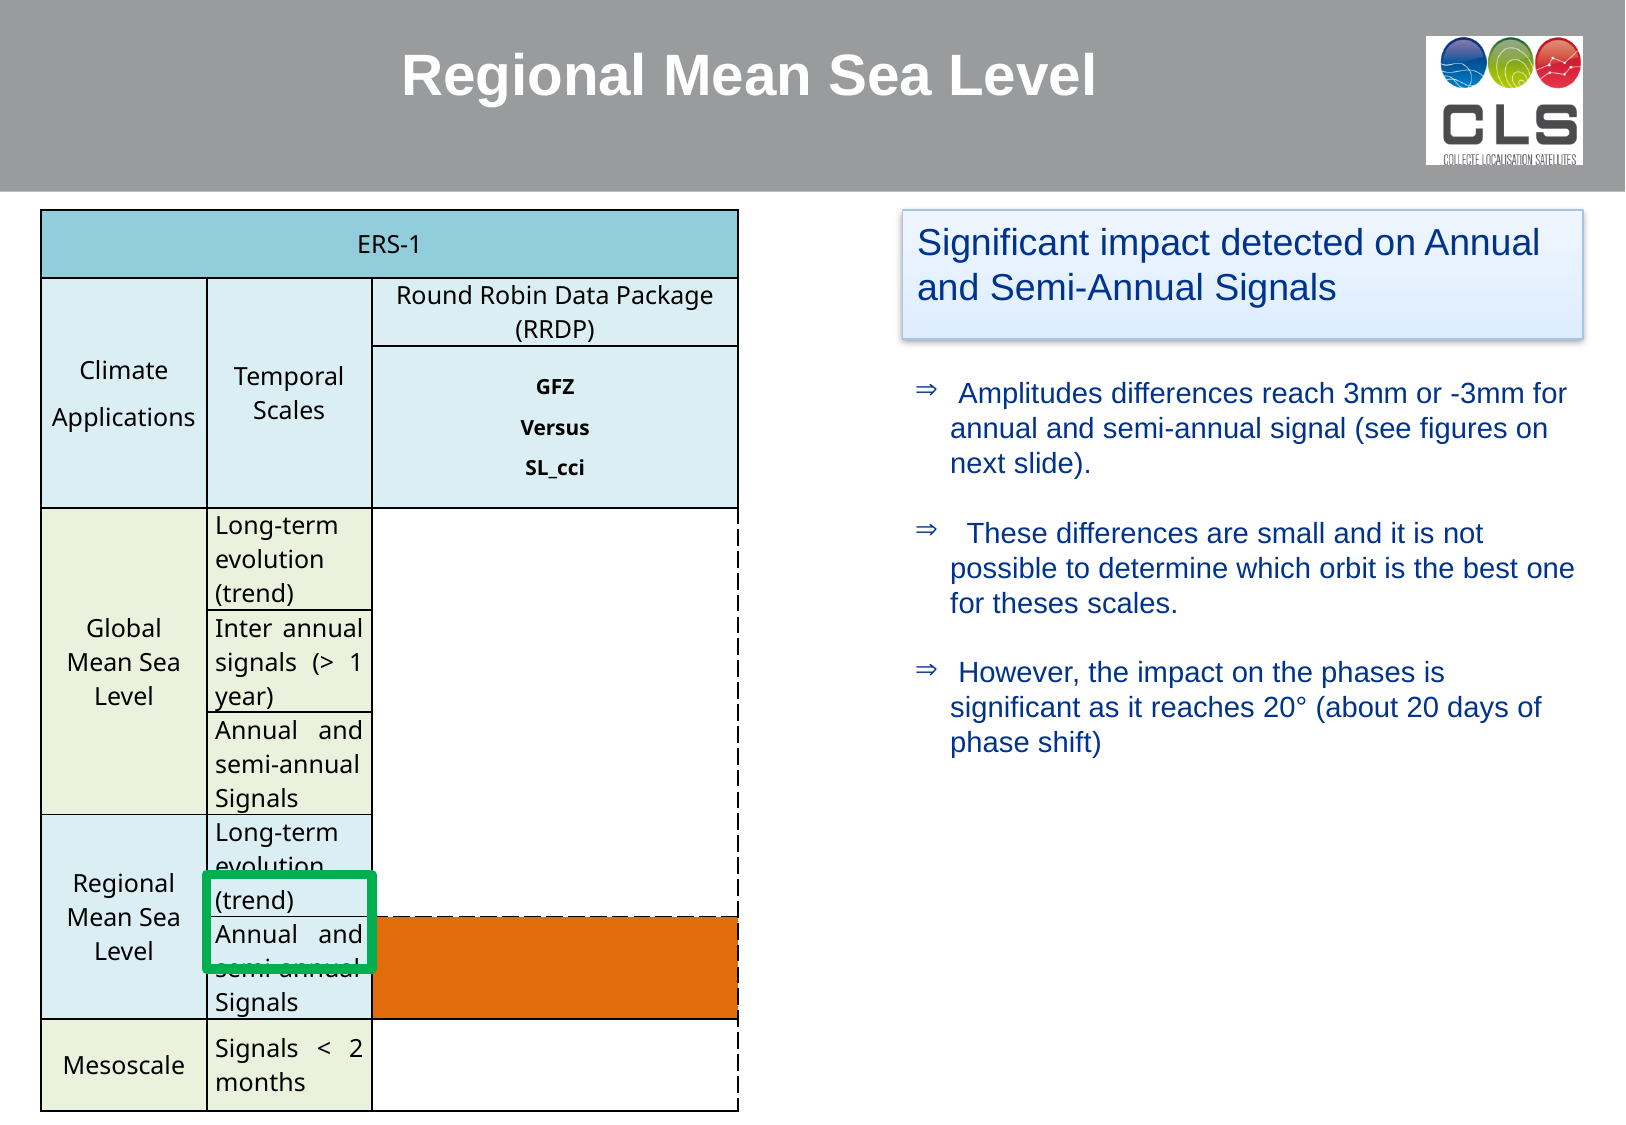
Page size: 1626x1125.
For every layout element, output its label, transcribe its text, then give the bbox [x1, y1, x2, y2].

table_cell Long-term evolution (trend) [208, 509, 371, 609]
table_cell [373, 1020, 738, 1110]
text_box Amplitudes differences reach 3mm or -3mm for annual and semi-annual signal (see figures on next slide). These differences are small and it is not possible to determine which orbit is the best one for theses scales. However, the impact on the phases is significant as it reaches 20° (about 20 days of phase shift) [899, 366, 1591, 836]
table_cell Mesoscale [42, 1020, 206, 1110]
table_cell Annual and semi-annual Signals [208, 713, 371, 814]
table_cell [373, 509, 738, 917]
table_cell Regional Mean Sea Level [42, 815, 206, 1018]
table_cell [373, 917, 738, 1018]
picture [1426, 36, 1583, 165]
table_cell Inter annual signals (> 1 year) [208, 611, 371, 711]
table_header ERS-1 [42, 211, 737, 277]
table_cell Round Robin Data Package (RRDP) [373, 279, 737, 345]
table_cell Climate Applications [42, 279, 206, 507]
table_cell Long-term evolution (trend) [208, 815, 371, 873]
table_cell GFZ Versus SL_cci [373, 347, 737, 507]
table_cell Annual and semi-annual Signals [208, 971, 371, 1018]
table_cell Global Mean Sea Level [42, 509, 206, 814]
table_cell Signals < 2 months [208, 1020, 371, 1110]
text_box Significant impact detected on Annual and Semi-Annual Signals [902, 209, 1584, 340]
text_box Regional Mean Sea Level [386, 40, 1162, 119]
text_box [204, 873, 374, 971]
table_cell Temporal Scales [208, 279, 371, 507]
